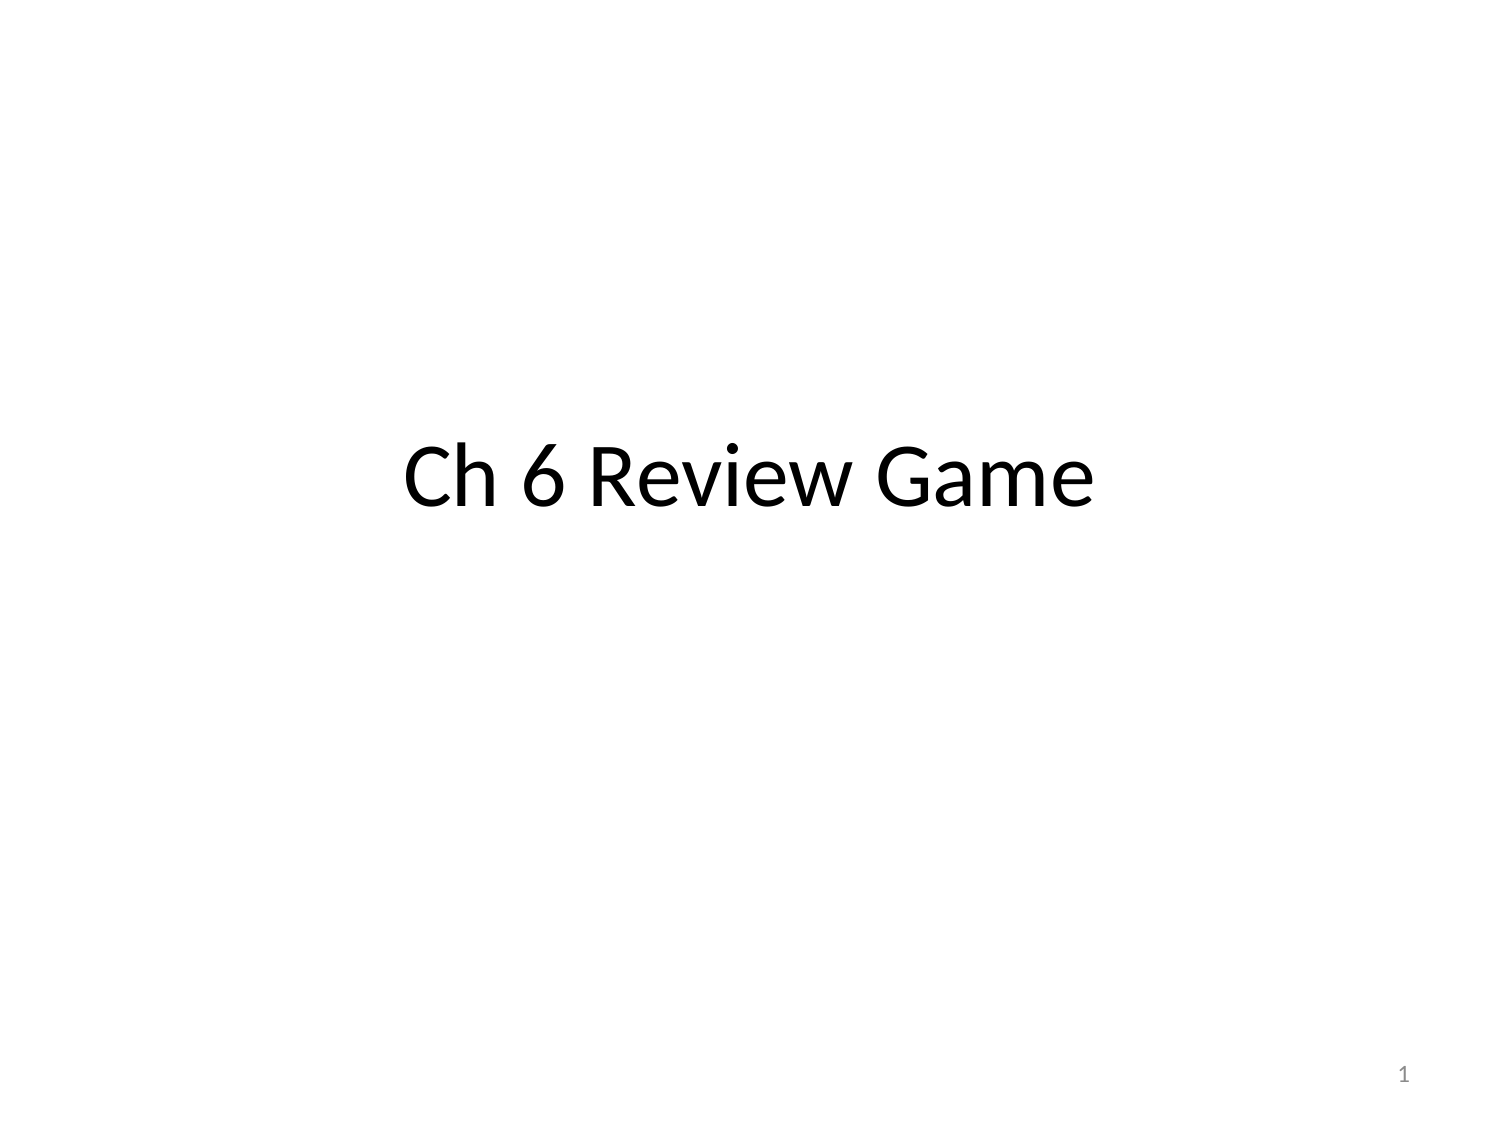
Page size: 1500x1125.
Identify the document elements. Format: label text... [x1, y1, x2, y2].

title Ch 6 Review Game [112, 349, 1388, 591]
slide_number 1 [1074, 1042, 1425, 1103]
